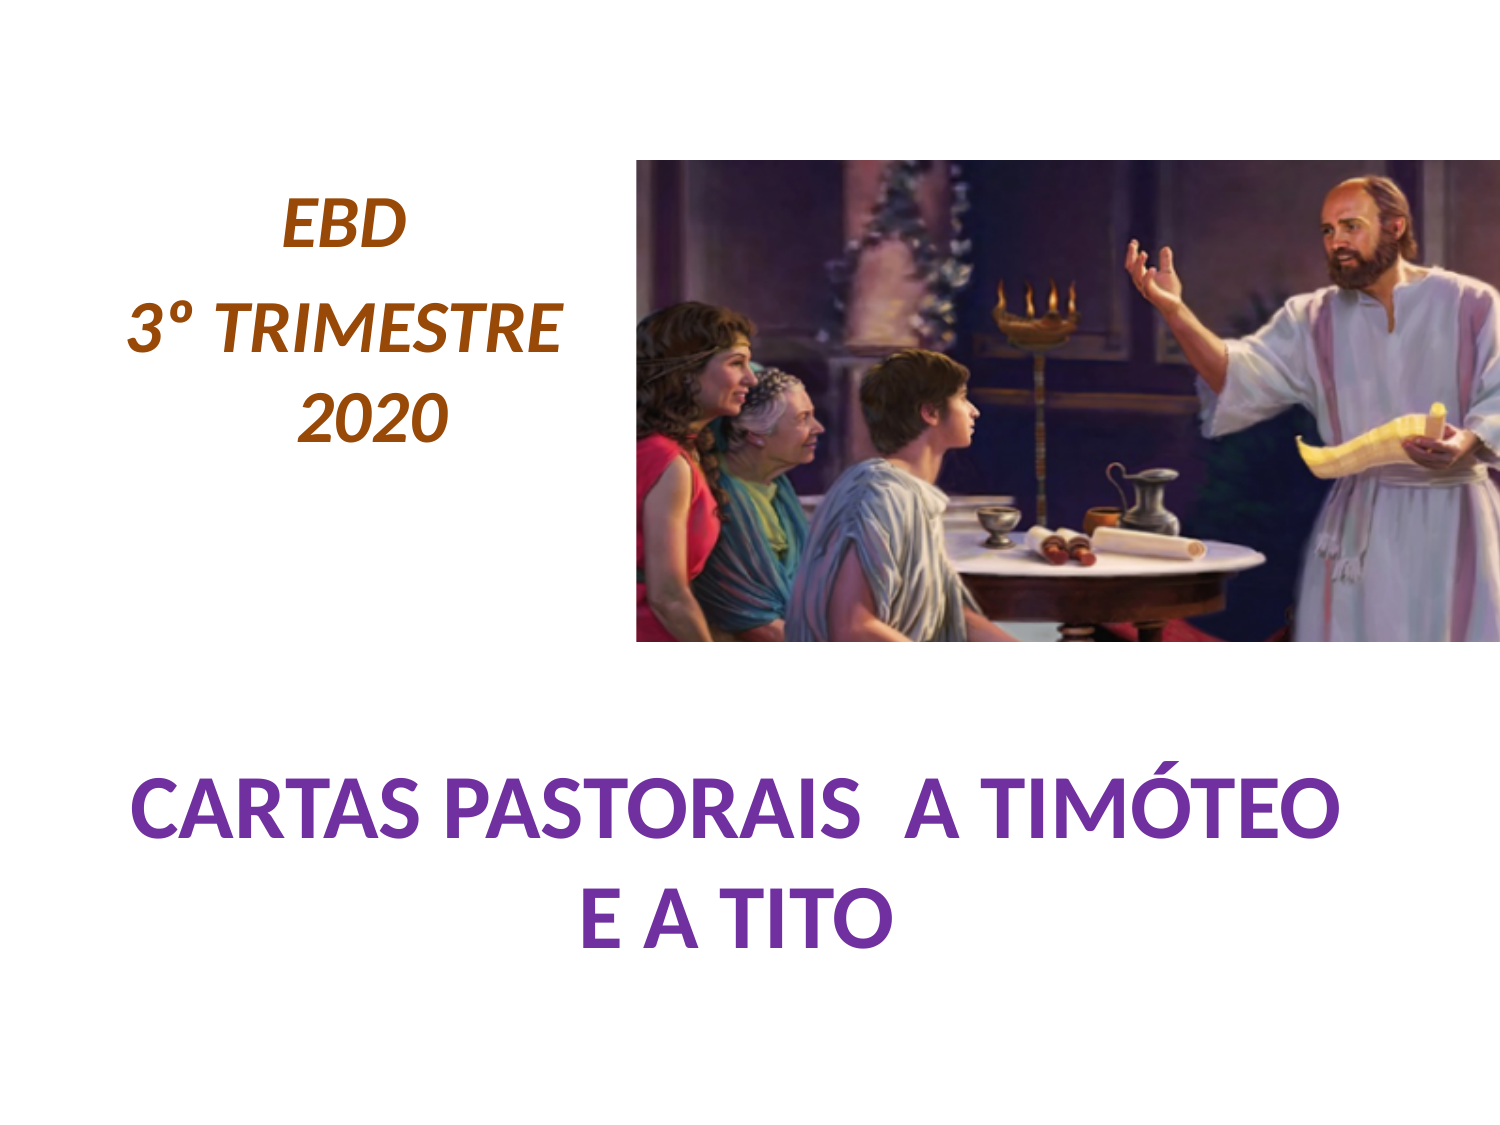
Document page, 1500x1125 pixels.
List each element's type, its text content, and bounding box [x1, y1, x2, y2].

text_box CARTAS PASTORAIS A TIMÓTEO E A TITO [110, 739, 1363, 975]
subtitle EBD 3º TRIMESTRE 2020 [88, 165, 600, 505]
picture [636, 160, 1500, 642]
